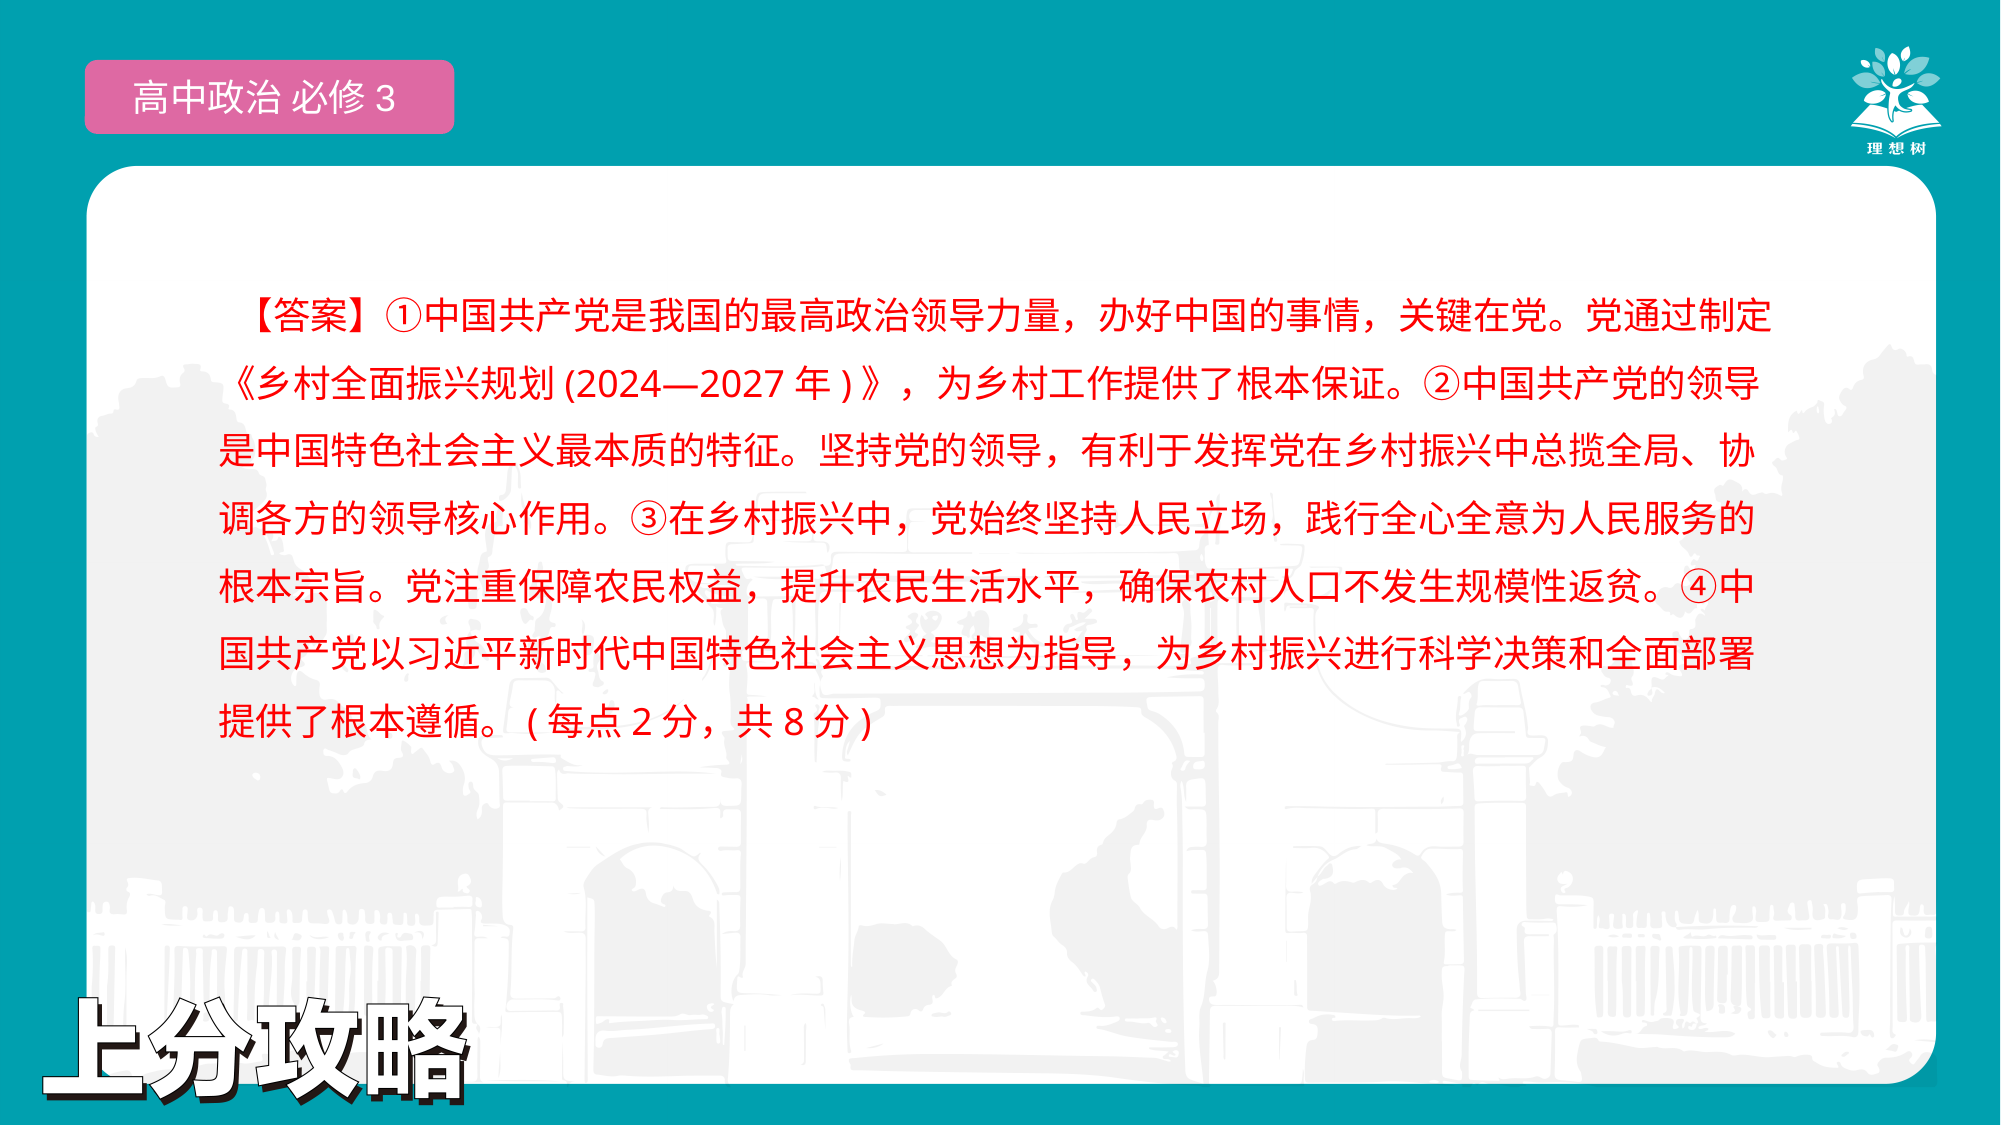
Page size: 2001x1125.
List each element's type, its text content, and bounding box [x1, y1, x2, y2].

text_box 【答案】①中国共产党是我国的最高政治领导力量，办好中国的事情，关键在党。党通过制定《乡村全面振兴规划(2024—2027年)》，为乡村工作提供了根本保证。②中国共产党的领导是中国特色社会主义最本质的特征。坚持党的领导，有利于发挥党在乡村振兴中总揽全局、协调各方的领导核心作用。③在乡村振兴中，党始终坚持人民立场，践行全心全意为人民服务的根本宗旨。党注重保障农民权益，提升农民生活水平，确保农村人口不发生规模性返贫。④中国共产党以习近平新时代中国特色社会主义思想为指导，为乡村振兴进行科学决策和全面部署提供了根本遵循。(每点2分，共8分) [203, 262, 1797, 812]
text_box 高中政治 必修3 [83, 58, 456, 135]
picture [0, 0, 2001, 1125]
